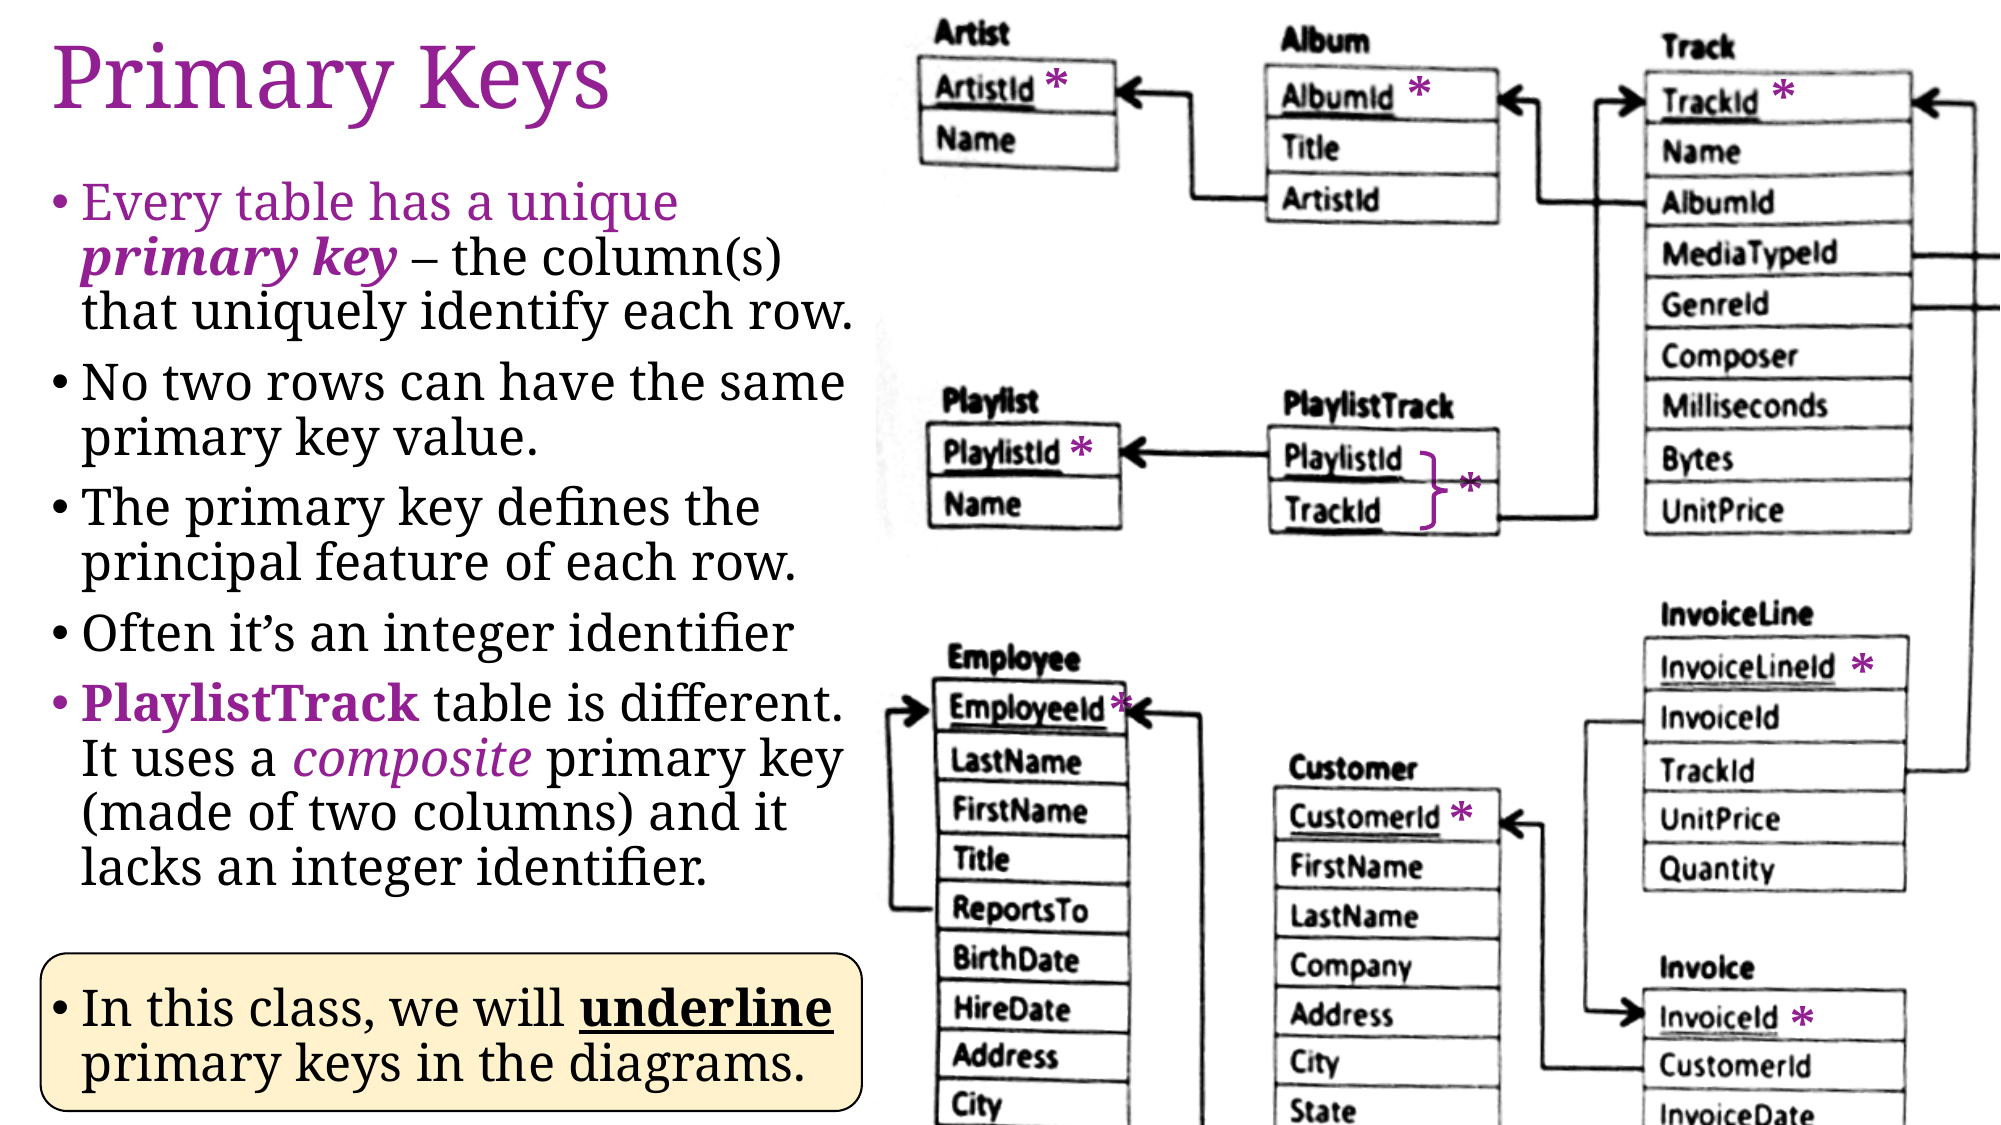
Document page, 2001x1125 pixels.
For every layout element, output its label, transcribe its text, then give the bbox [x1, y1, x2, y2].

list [876, 2, 2000, 1125]
list Every table has a unique primary key – the column(s) that uniquely identify each row. No two rows can have the same primary key value. The primary key defines the principal feature of each row. Often it’s an integer identifier PlaylistTrack table is different. It uses a composite primary key (made of two columns) and it lacks an integer identifier. In this class, we will underline primary keys in the diagrams. [36, 169, 876, 1125]
title Primary Keys [36, 26, 875, 136]
